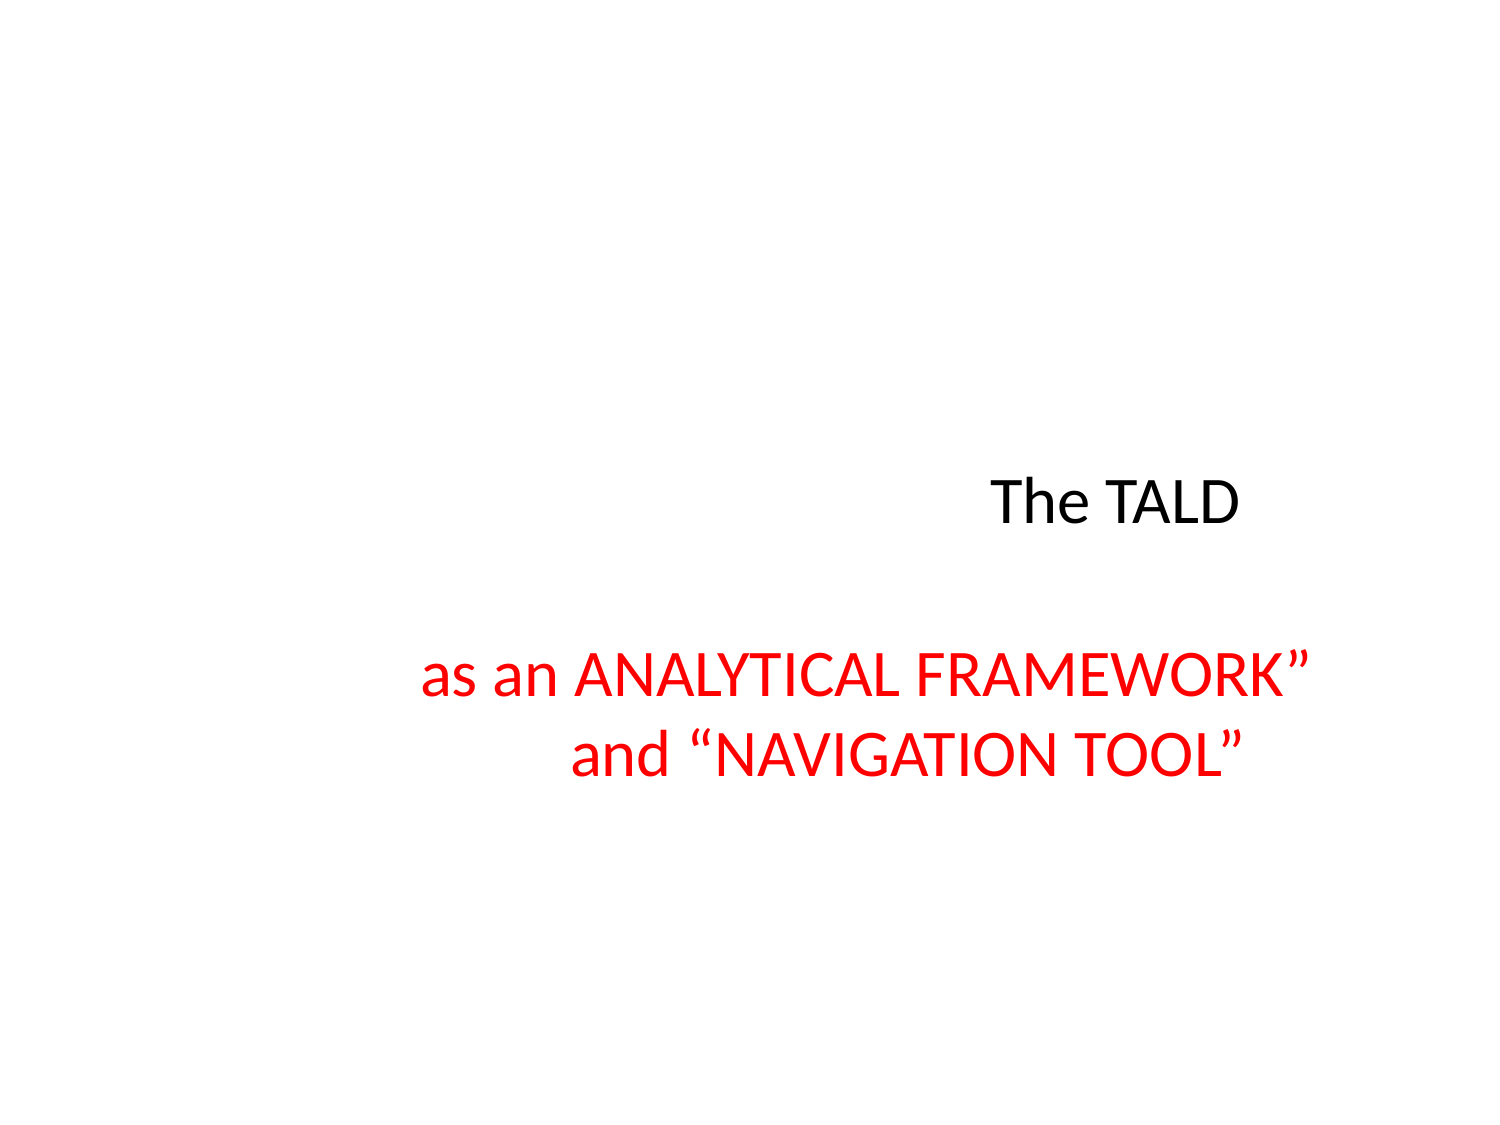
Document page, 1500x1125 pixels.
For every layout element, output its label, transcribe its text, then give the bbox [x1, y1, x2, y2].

list The TALD as an ANALYTICAL FRAMEWORK” and “NAVIGATION TOOL” [75, 262, 1425, 1005]
